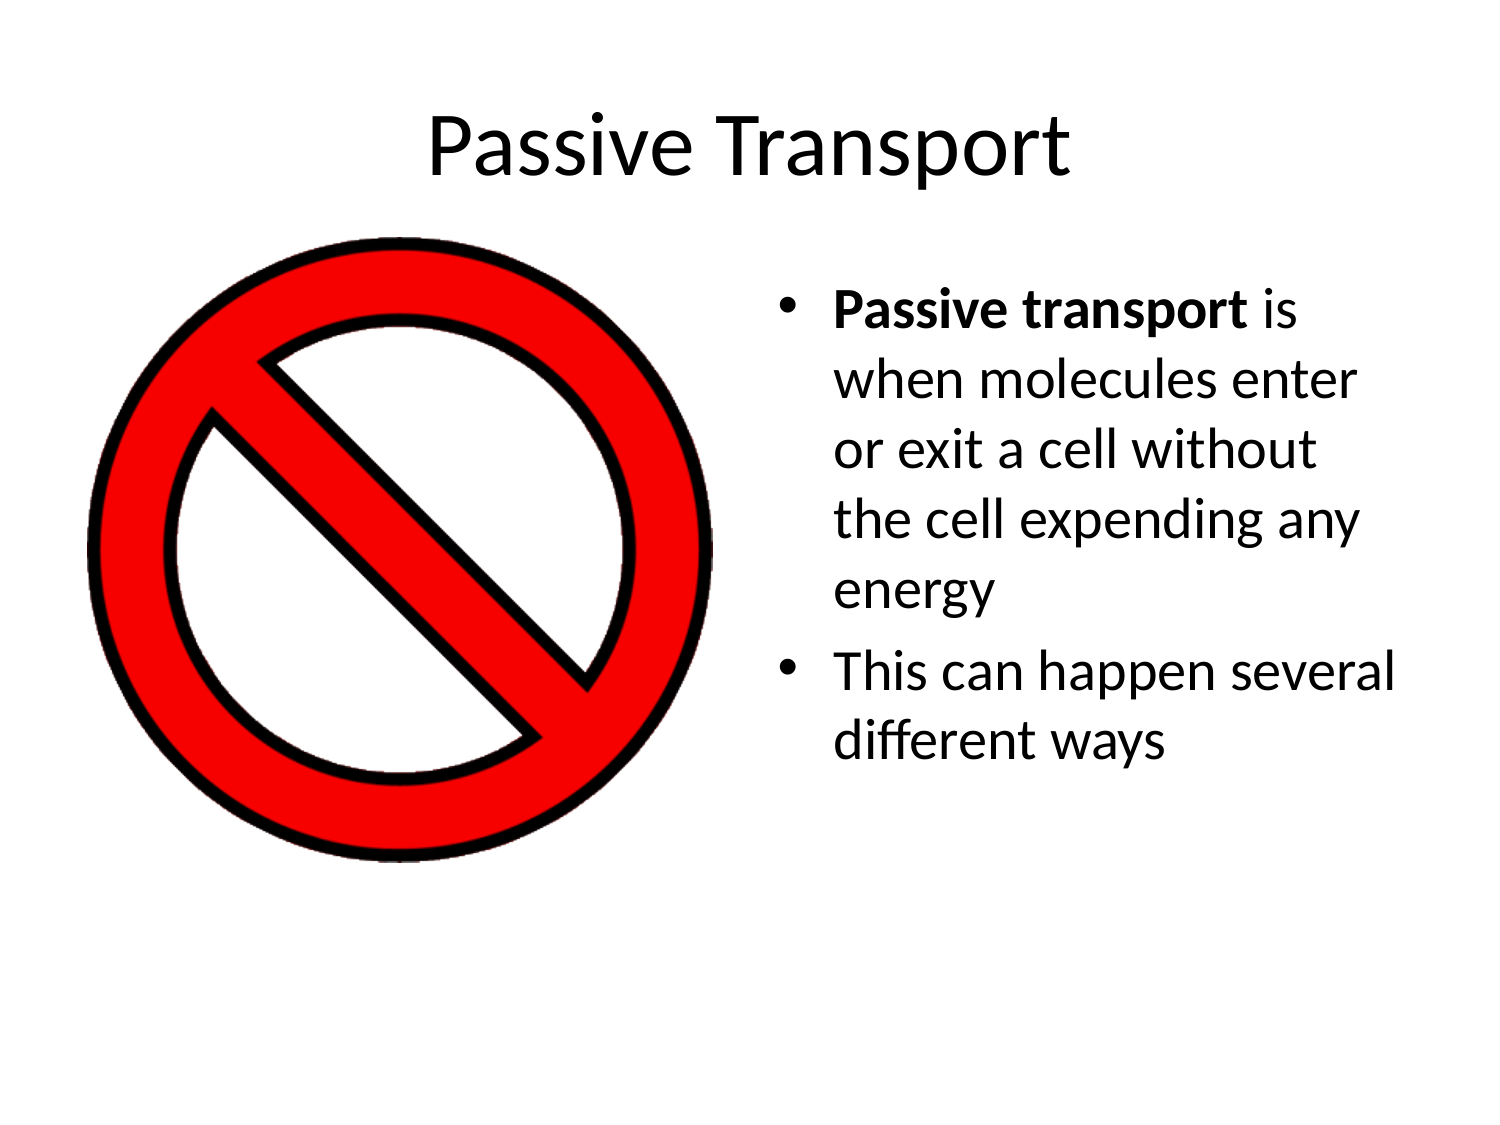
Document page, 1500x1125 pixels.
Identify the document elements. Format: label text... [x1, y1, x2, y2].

title Passive Transport [75, 45, 1425, 233]
list Passive transport is when molecules enter or exit a cell without the cell expending any energy This can happen several different ways [762, 262, 1425, 1005]
picture [87, 237, 713, 863]
